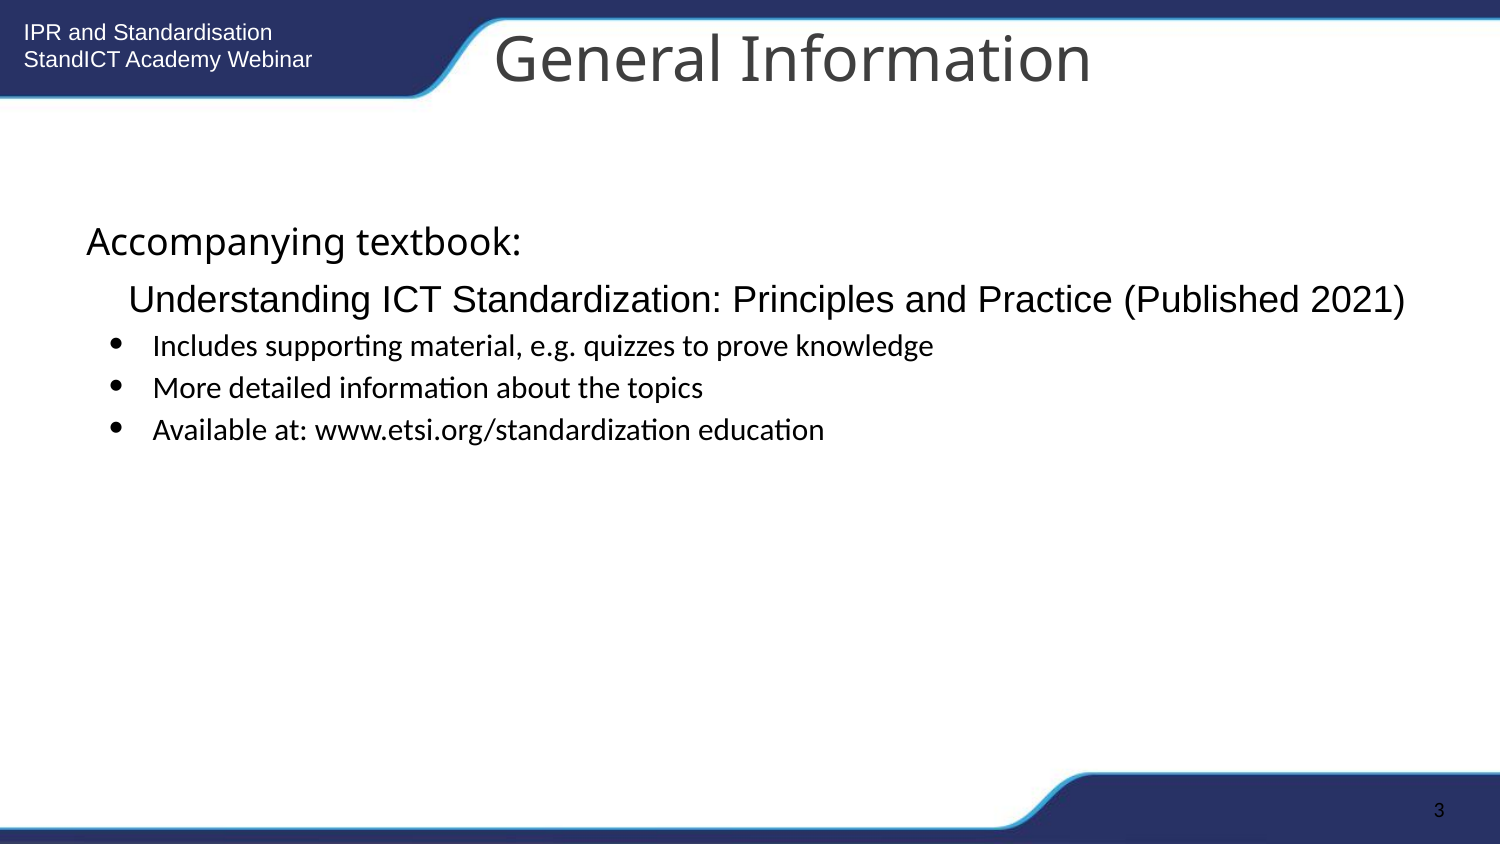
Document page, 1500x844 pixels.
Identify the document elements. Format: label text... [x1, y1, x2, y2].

picture [0, 0, 1500, 844]
list Accompanying textbook: Understanding ICT Standardization: Principles and Practice (Published 2021) Includes supporting material, e.g. quizzes to prove knowledge More detailed information about the topics Available at: www.etsi.org/standardization education [75, 217, 1457, 794]
title General Information [482, 21, 1500, 129]
